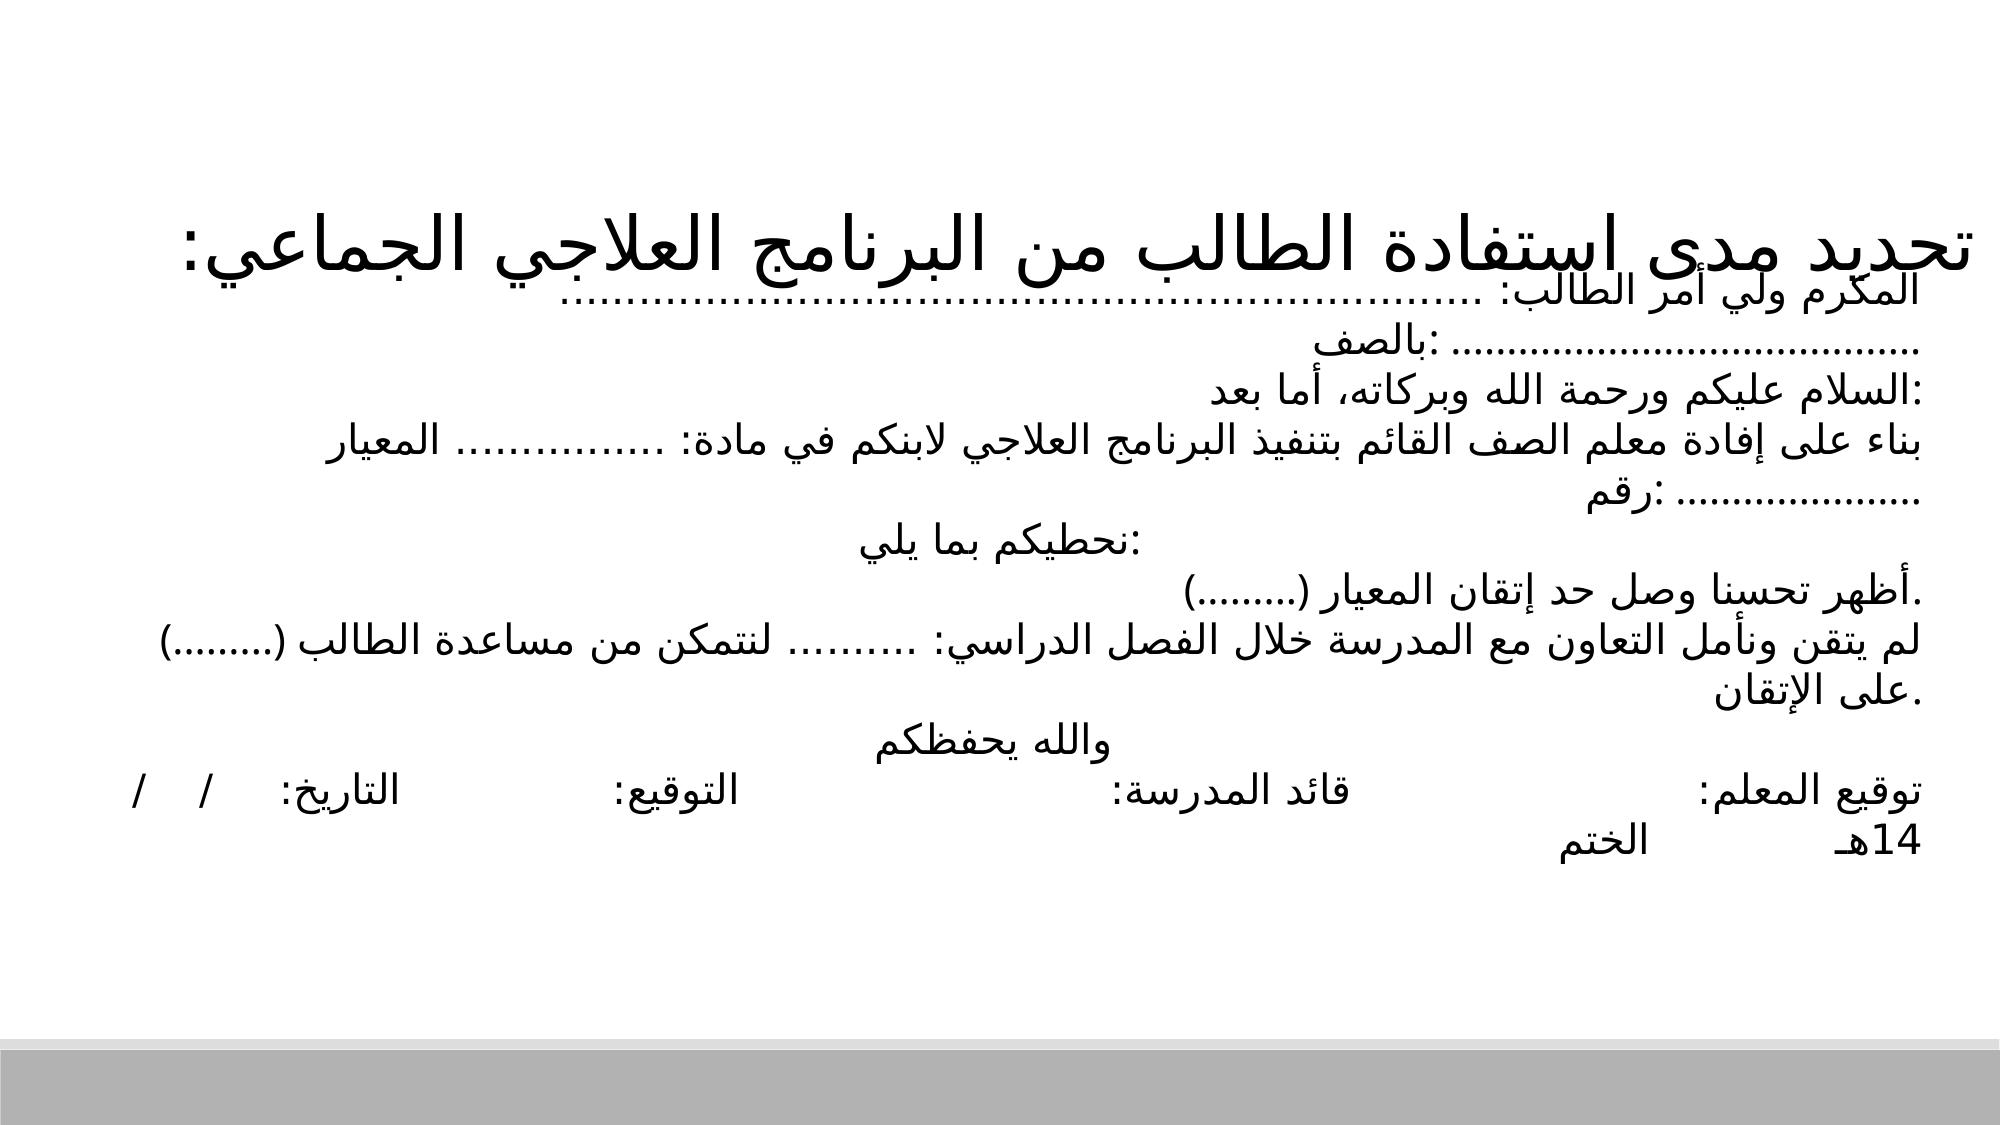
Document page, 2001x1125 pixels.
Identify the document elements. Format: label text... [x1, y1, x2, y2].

text_box المكرم ولي أمر الطالب: ...................................................................... بالصف: .......................................... السلام عليكم ورحمة الله وبركاته، أما بعد: بناء على إفادة معلم الصف القائم بتنفيذ البرنامج العلاجي لابنكم في مادة: ................ المعيار رقم: ...................... نحطيكم بما يلي: (.........) أظهر تحسنا وصل حد إتقان المعيار. (.........) لم يتقن ونأمل التعاون مع المدرسة خلال الفصل الدراسي: .......... لنتمكن من مساعدة الطالب على الإتقان. والله يحفظكم توقيع المعلم: قائد المدرسة: التوقيع: التاريخ: / / 14هـ الختم [61, 710, 1939, 871]
text_box تحديد مدى استفادة الطالب من البرنامج العلاجي الجماعي: [163, 174, 1992, 293]
text_box المكرم ولي أمر الطالب: ...................................................................... بالصف: .......................................... السلام عليكم ورحمة الله وبركاته، أما بعد: بناء على إفادة معلم الصف القائم بتنفيذ البرنامج العلاجي لابنكم في مادة: ................ المعيار رقم: ...................... نحطيكم بما يلي: (.........) أظهر تحسنا وصل حد إتقان المعيار. (.........) لم يتقن ونأمل التعاون مع المدرسة خلال الفصل الدراسي: .......... لنتمكن من مساعدة الطالب على الإتقان. والله يحفظكم توقيع المعلم: قائد المدرسة: التوقيع: التاريخ: / / 14هـ الختم [61, 254, 1939, 709]
